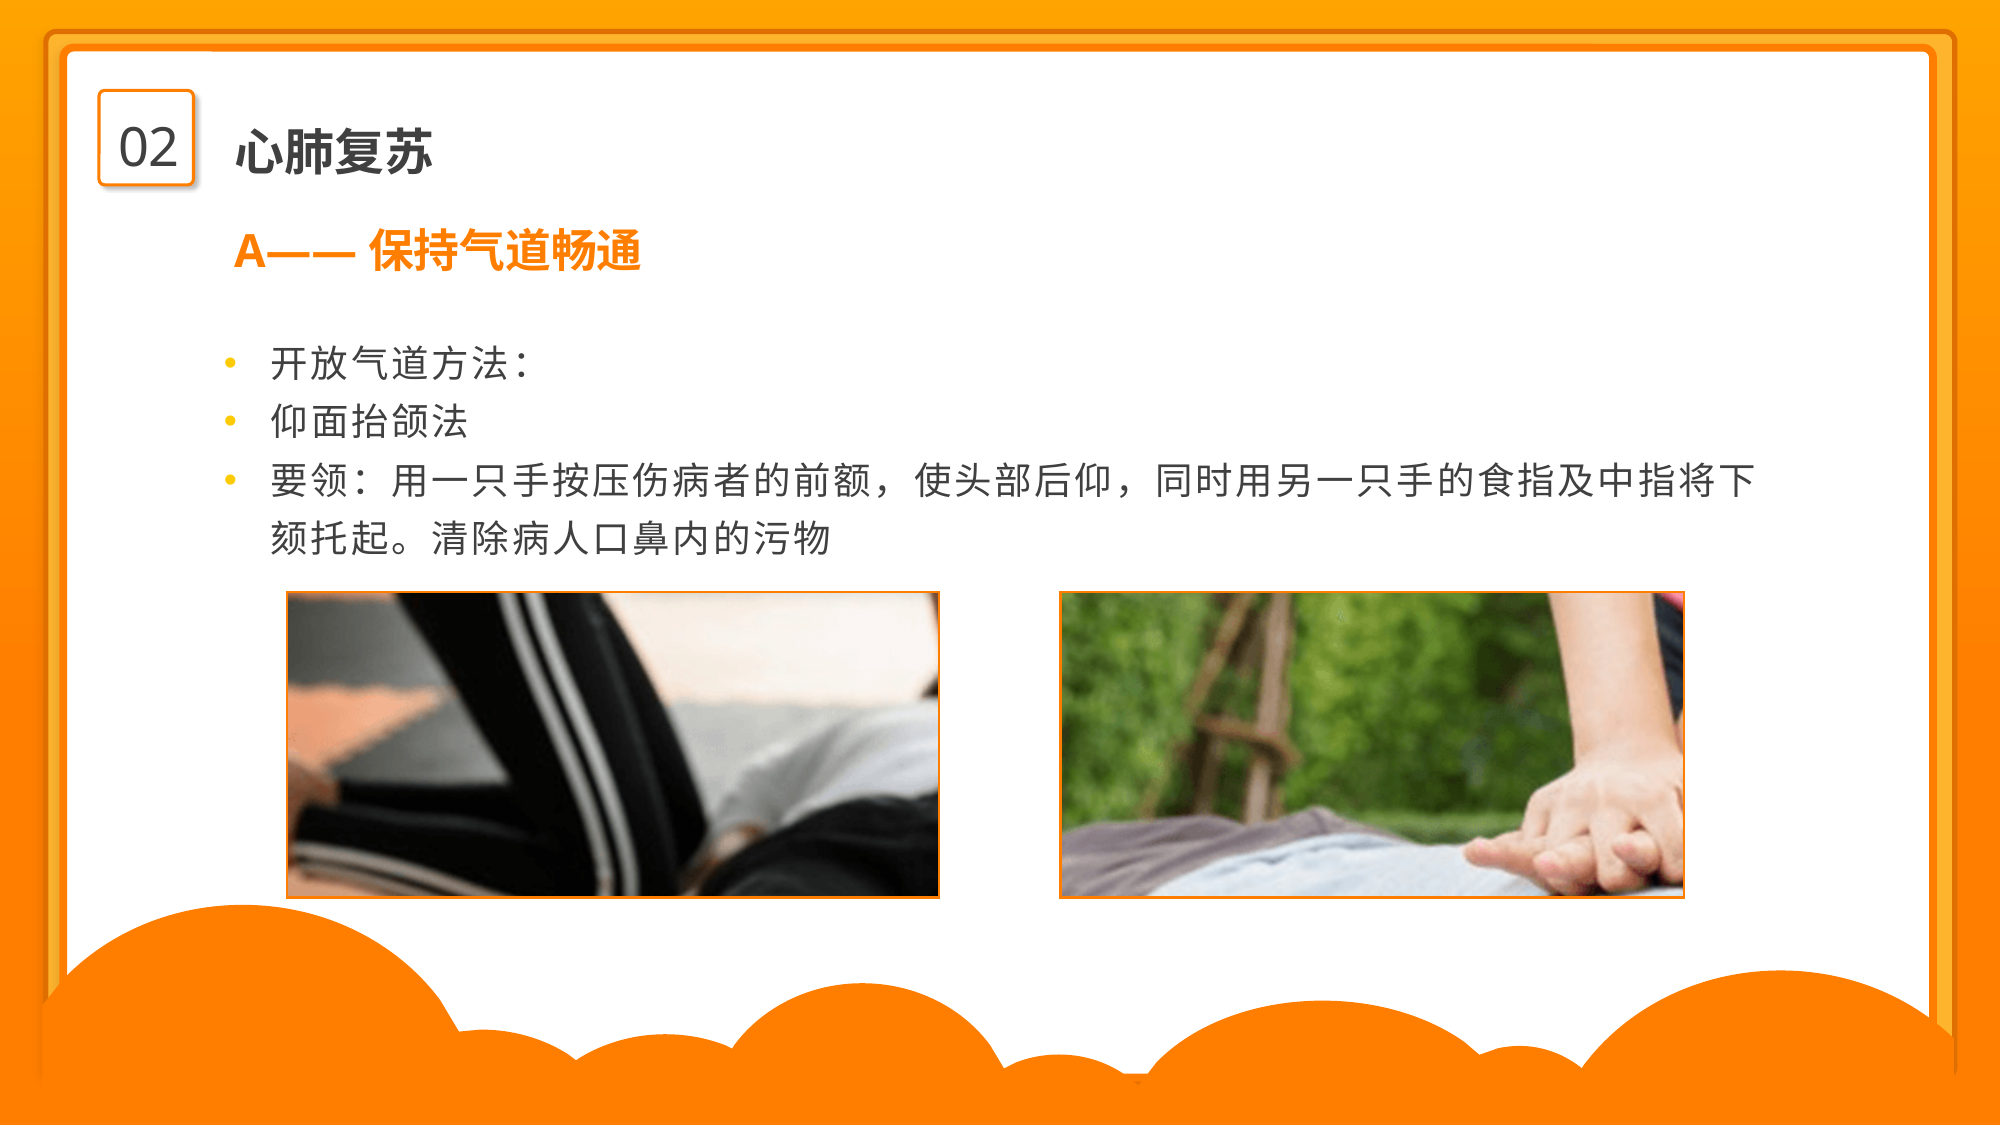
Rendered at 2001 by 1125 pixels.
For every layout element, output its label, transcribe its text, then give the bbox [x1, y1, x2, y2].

text_box [286, 591, 940, 899]
text_box 开放气道方法： 仰面抬颌法 要领：用一只手按压伤病者的前额，使头部后仰，同时用另一只手的食指及中指将下颏托起。清除病人口鼻内的污物 [209, 318, 1776, 626]
text_box A——保持气道畅通 [219, 214, 757, 285]
text_box [1059, 591, 1685, 899]
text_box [88, 90, 591, 185]
